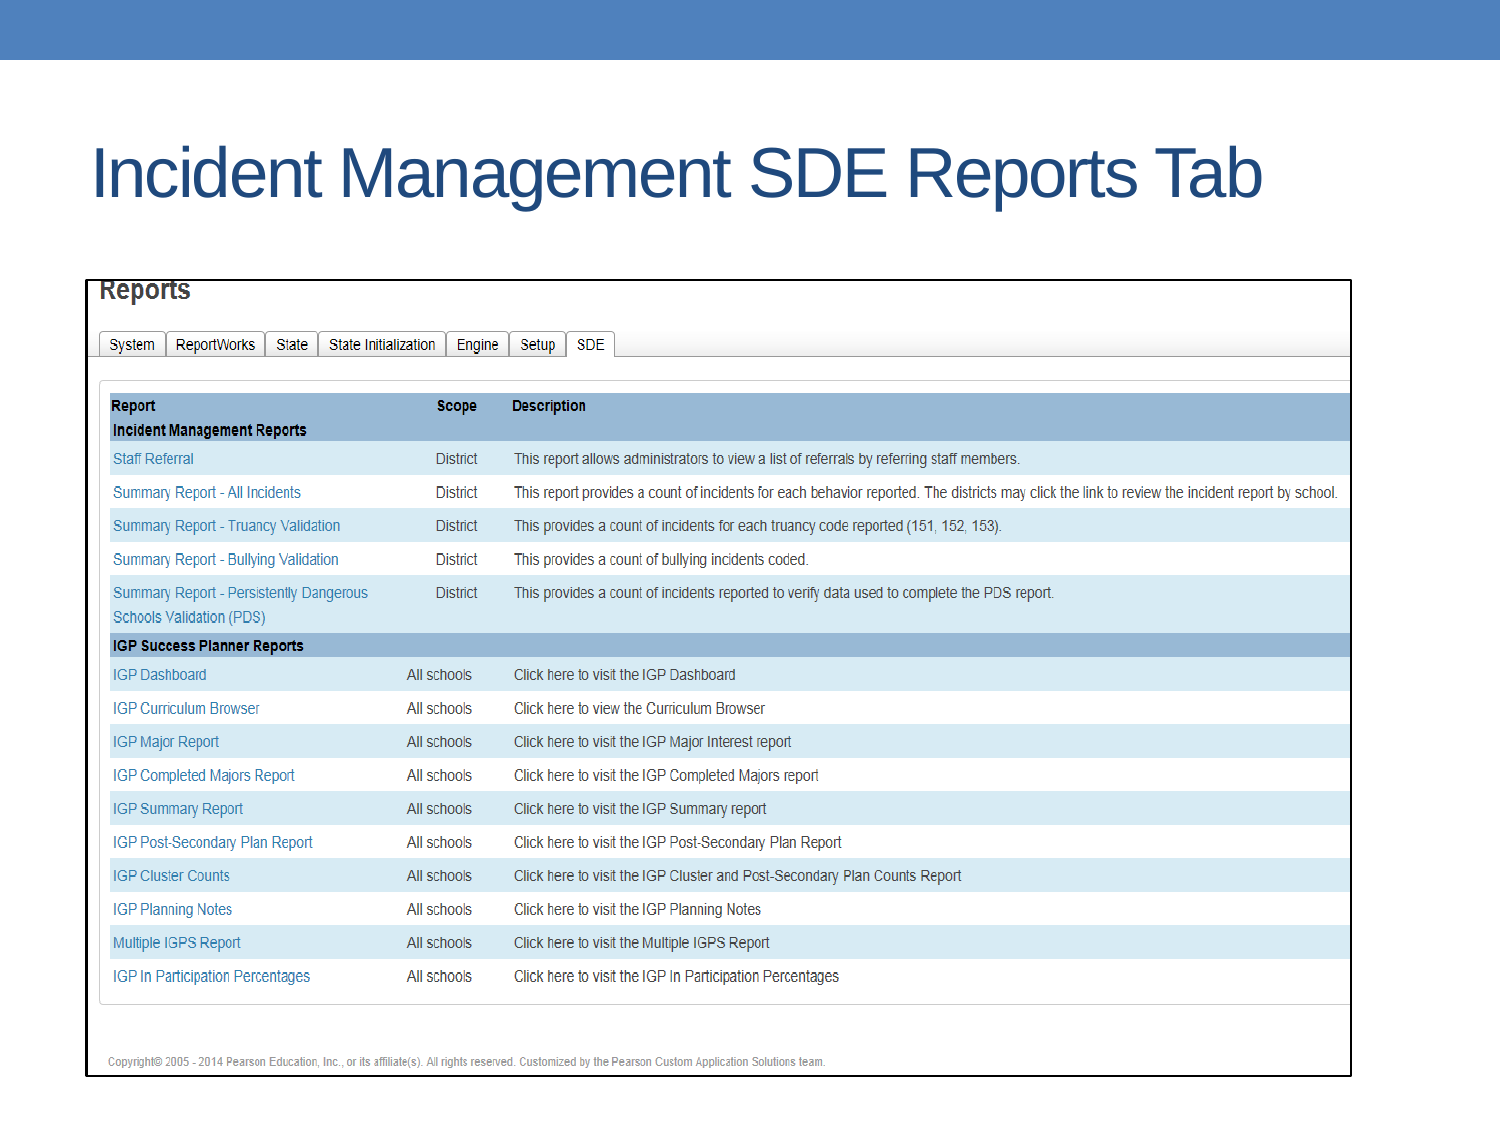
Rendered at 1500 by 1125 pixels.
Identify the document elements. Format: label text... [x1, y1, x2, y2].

picture [87, 281, 1351, 1076]
title Incident Management SDE Reports Tab [75, 87, 1425, 250]
